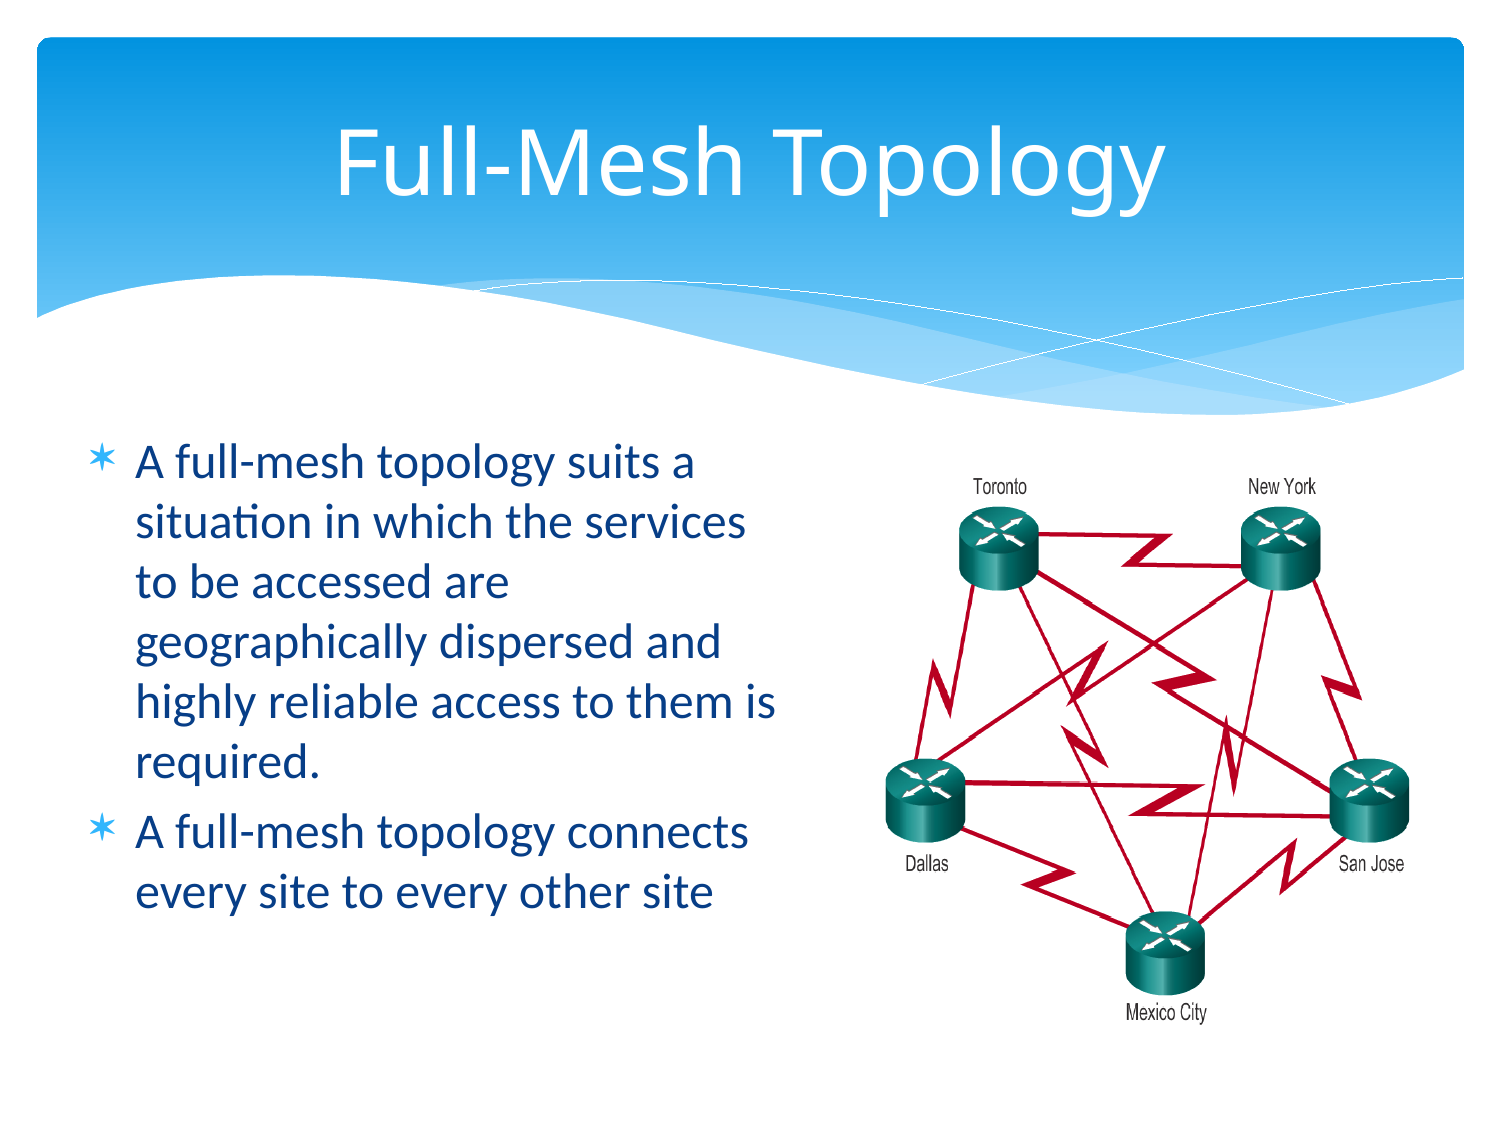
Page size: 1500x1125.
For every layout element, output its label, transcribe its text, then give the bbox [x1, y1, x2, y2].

title Full-Mesh Topology [75, 55, 1425, 261]
picture [847, 424, 1426, 1052]
list A full-mesh topology suits a situation in which the services to be accessed are geographically dispersed and highly reliable access to them is required. A full-mesh topology connects every site to every other site [75, 420, 813, 1048]
